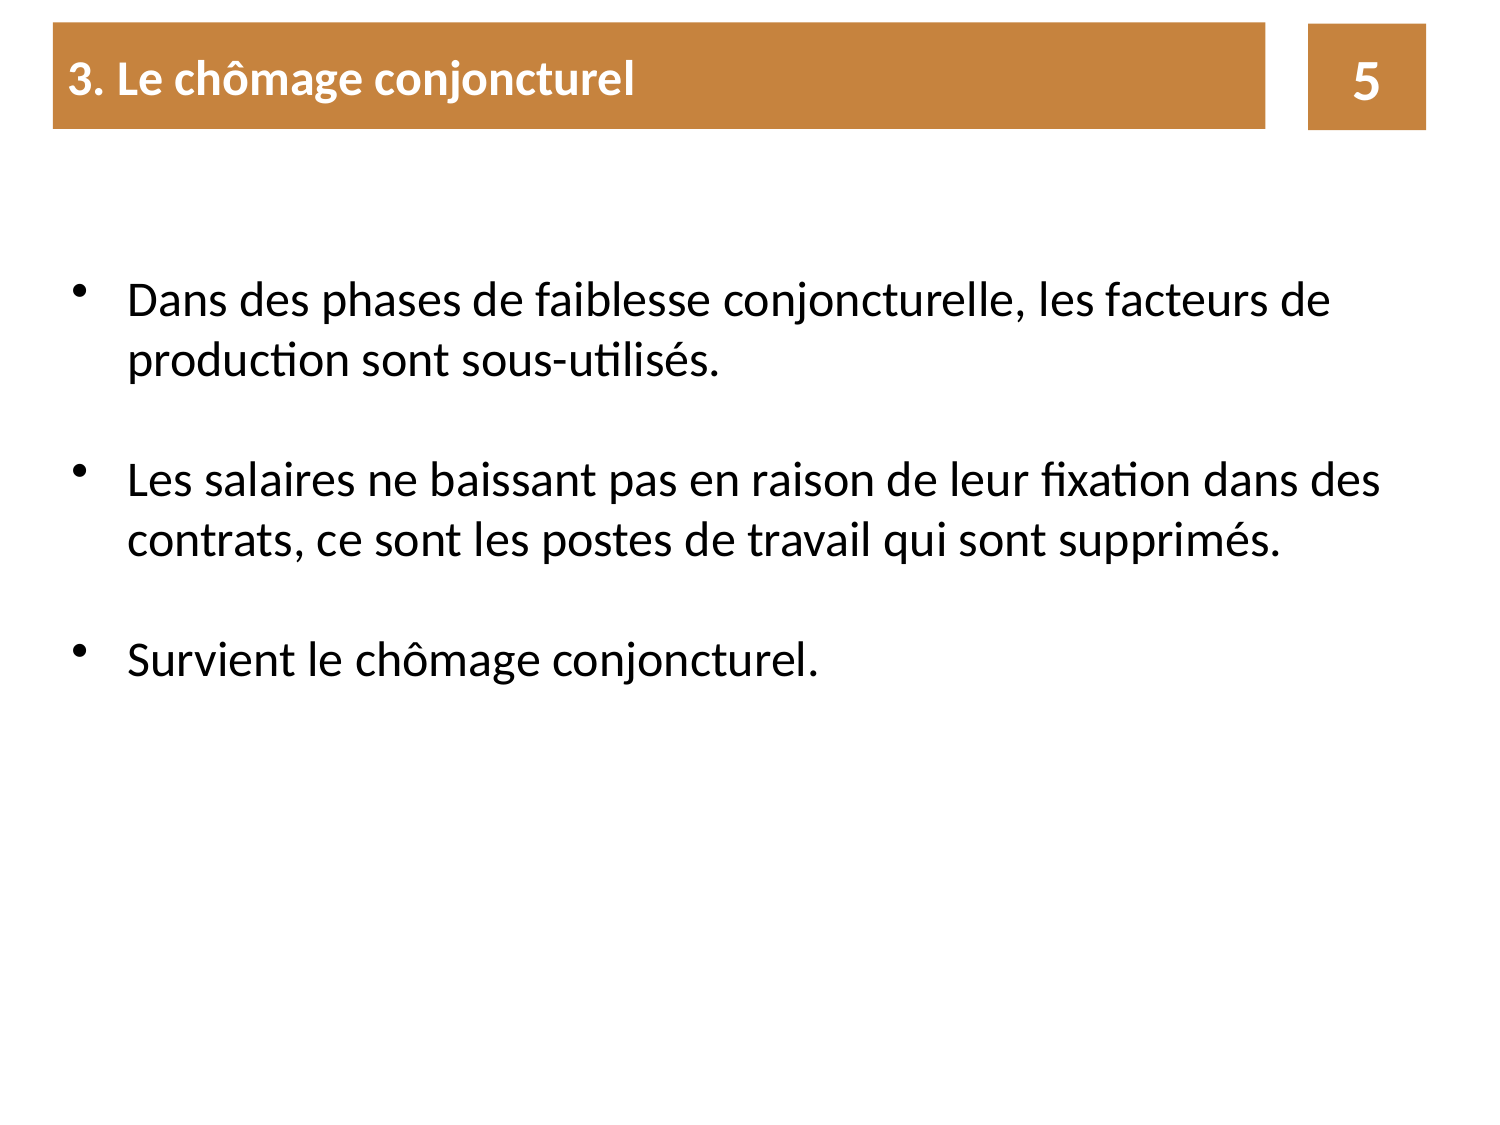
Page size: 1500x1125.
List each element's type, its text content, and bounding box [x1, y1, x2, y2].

text_box 3. Le chômage conjoncturel [52, 22, 1266, 129]
text_box 5 [1308, 23, 1427, 131]
text_box Dans des phases de faiblesse conjoncturelle, les facteurs de production sont sous-utilisés. Les salaires ne baissant pas en raison de leur fixation dans des contrats, ce sont les postes de travail qui sont supprimés. Survient le chômage conjoncturel. [56, 199, 1418, 694]
